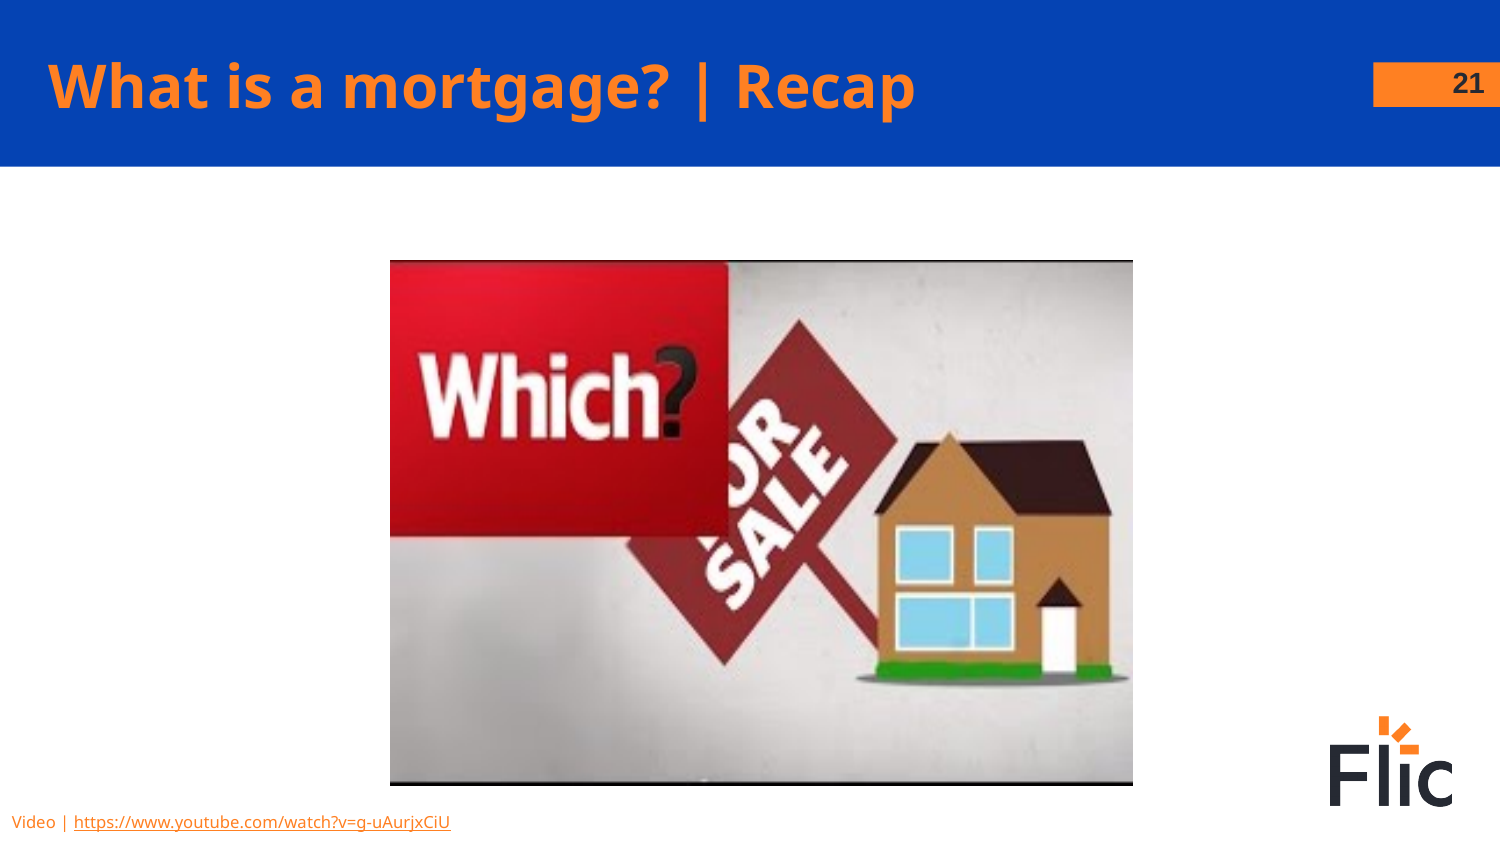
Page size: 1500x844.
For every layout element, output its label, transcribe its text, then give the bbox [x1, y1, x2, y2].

slide_number ‹#› [1410, 49, 1500, 115]
picture [1330, 716, 1452, 807]
picture [390, 260, 1133, 787]
text_box What is a mortgage? | Recap [34, 41, 1346, 127]
text_box [795, 160, 1430, 283]
text_box [8, 160, 795, 235]
text_box Video | https://www.youtube.com/watch?v=g-uAurjxCiU [0, 800, 521, 844]
text_box [1430, 160, 1439, 235]
